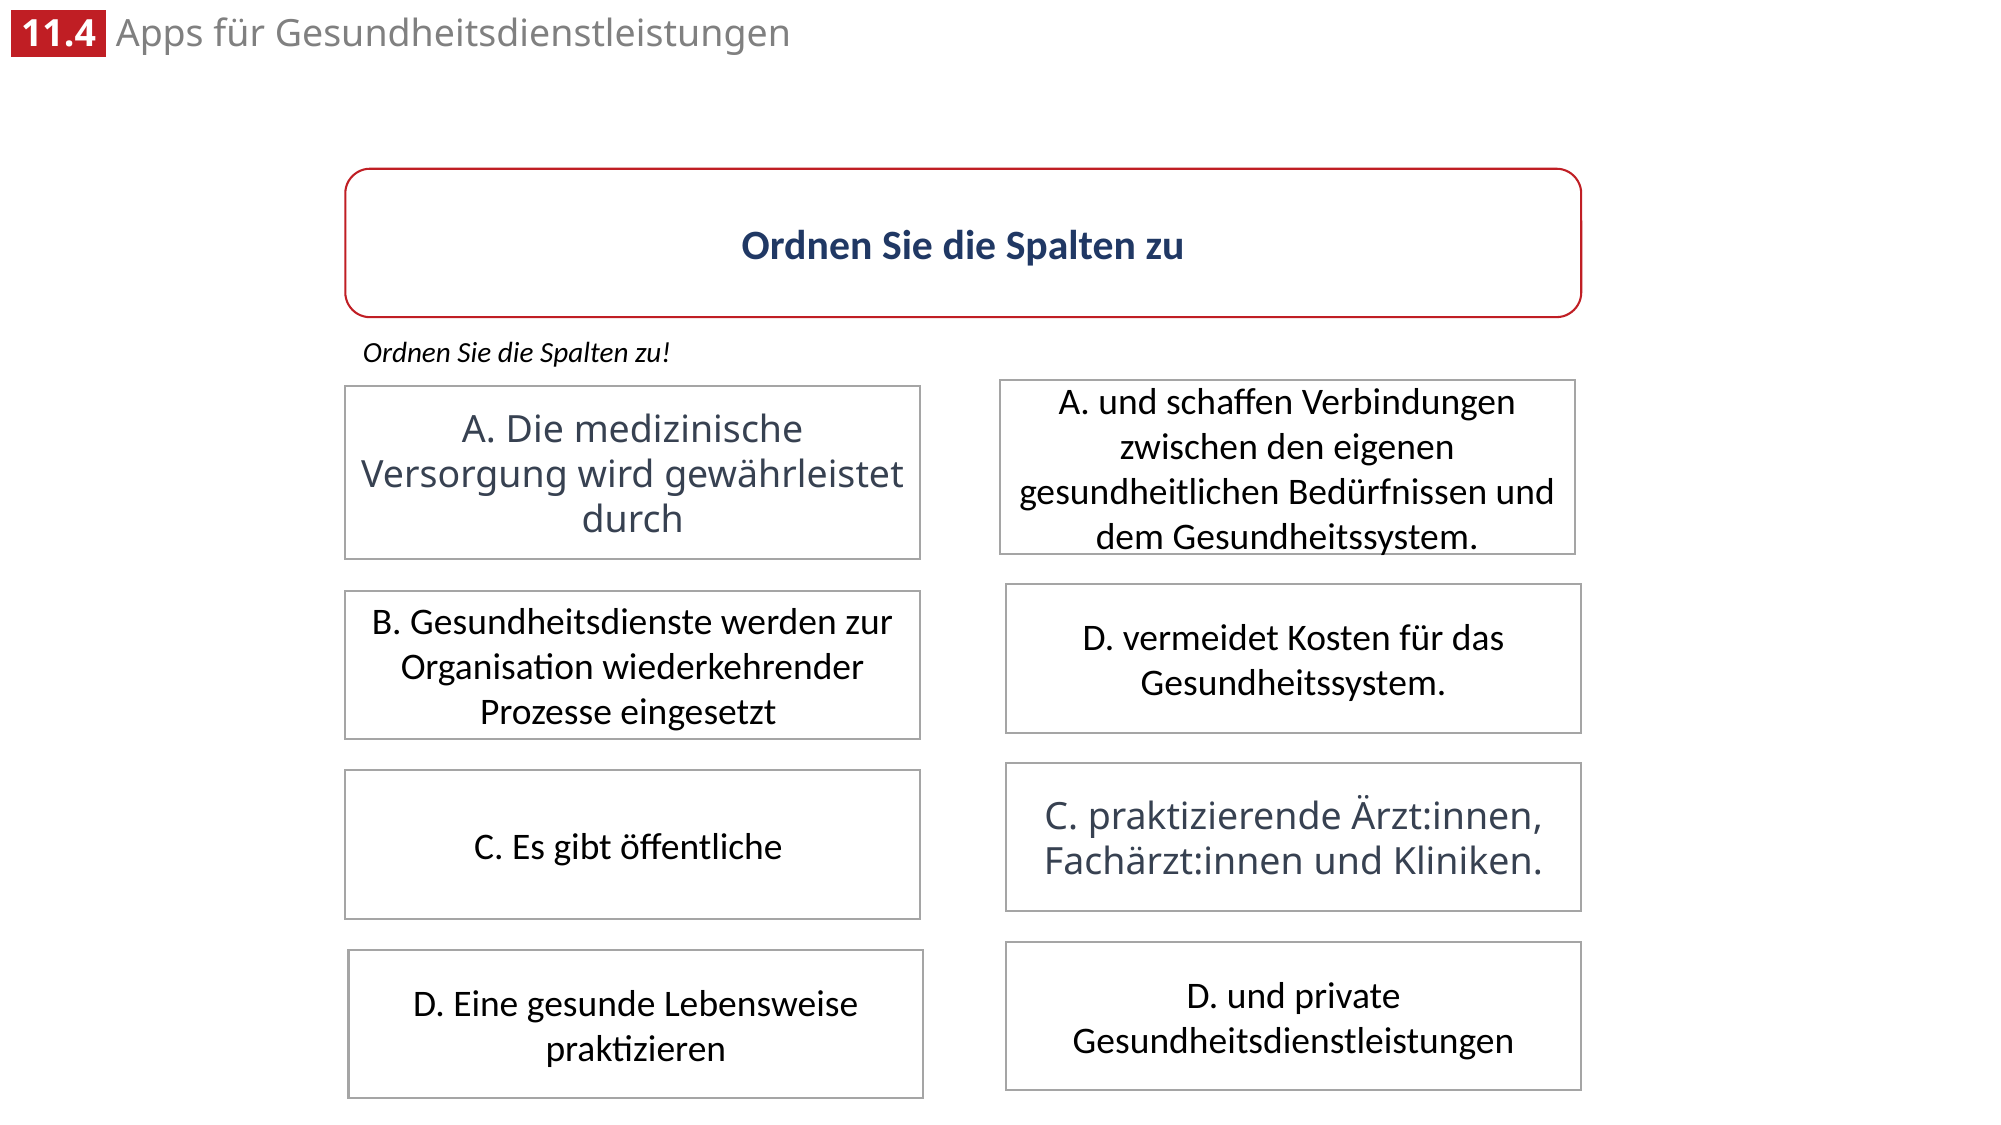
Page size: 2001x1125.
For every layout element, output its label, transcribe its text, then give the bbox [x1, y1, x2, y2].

text_box B. Gesundheitsdienste werden zur Organisation wiederkehrender Prozesse eingesetzt [344, 590, 921, 740]
text_box C. praktizierende Ärzt:innen, Fachärzt:innen und Kliniken. [1005, 762, 1582, 912]
text_box Ordnen Sie die Spalten zu [344, 167, 1583, 319]
text_box Ordnen Sie die Spalten zu! [348, 325, 687, 376]
text_box D. und private Gesundheitsdienstleistungen [1005, 941, 1582, 1091]
text_box A. und schaffen Verbindungen zwischen den eigenen gesundheitlichen Bedürfnissen und dem Gesundheitssystem. [999, 379, 1576, 555]
text_box A. Die medizinische Versorgung wird gewährleistet durch [344, 385, 921, 560]
text_box D. vermeidet Kosten für das Gesundheitssystem. [1005, 583, 1582, 734]
text_box C. Es gibt öffentliche [344, 769, 921, 920]
text_box D. Eine gesunde Lebensweise praktizieren [347, 949, 924, 1099]
